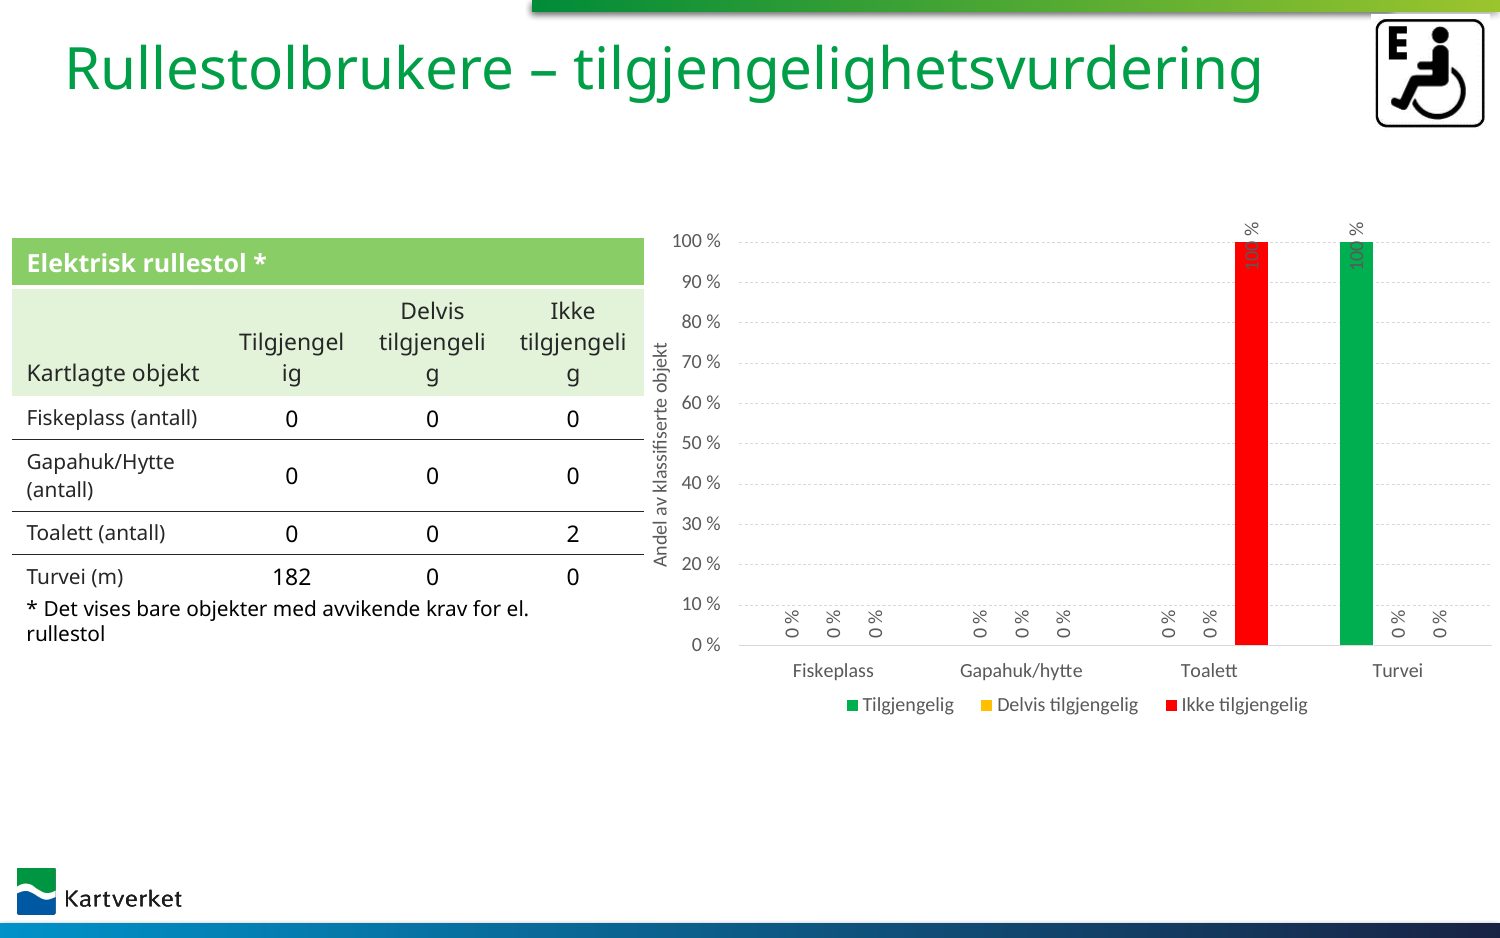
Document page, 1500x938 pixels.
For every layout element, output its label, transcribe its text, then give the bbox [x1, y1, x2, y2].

table_cell 0 [222, 512, 362, 554]
table_cell 2 [503, 512, 638, 554]
table_cell Gapahuk/Hytte (antall) [12, 440, 222, 511]
table_cell 0 [503, 396, 638, 439]
table_cell 0 [362, 440, 503, 511]
table_cell 0 [362, 555, 503, 588]
table_cell Turvei (m) [12, 555, 222, 588]
table_cell Toalett (antall) [12, 512, 222, 554]
table_cell Delvis tilgjengelig [362, 289, 503, 396]
table_cell 0 [222, 396, 362, 439]
text_box * Det vises bare objekter med avvikende krav for el. rullestol [11, 588, 597, 653]
table_cell Tilgjengelig [222, 289, 362, 396]
table_cell Kartlagte objekt [12, 289, 222, 396]
table_header Elektrisk rullestol * [12, 238, 638, 285]
table_cell Ikke tilgjengelig [503, 289, 638, 396]
text_box Rullestolbrukere – tilgjengelighetsvurdering [49, 12, 1372, 109]
table_cell Fiskeplass (antall) [12, 396, 222, 439]
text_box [1371, 13, 1491, 133]
table_cell 0 [222, 440, 362, 511]
table_cell 0 [503, 440, 638, 511]
table_cell 0 [362, 396, 503, 439]
picture [643, 218, 1500, 728]
table_cell 0 [362, 512, 503, 554]
table_cell 182 [222, 555, 362, 588]
table_cell 0 [503, 555, 638, 598]
